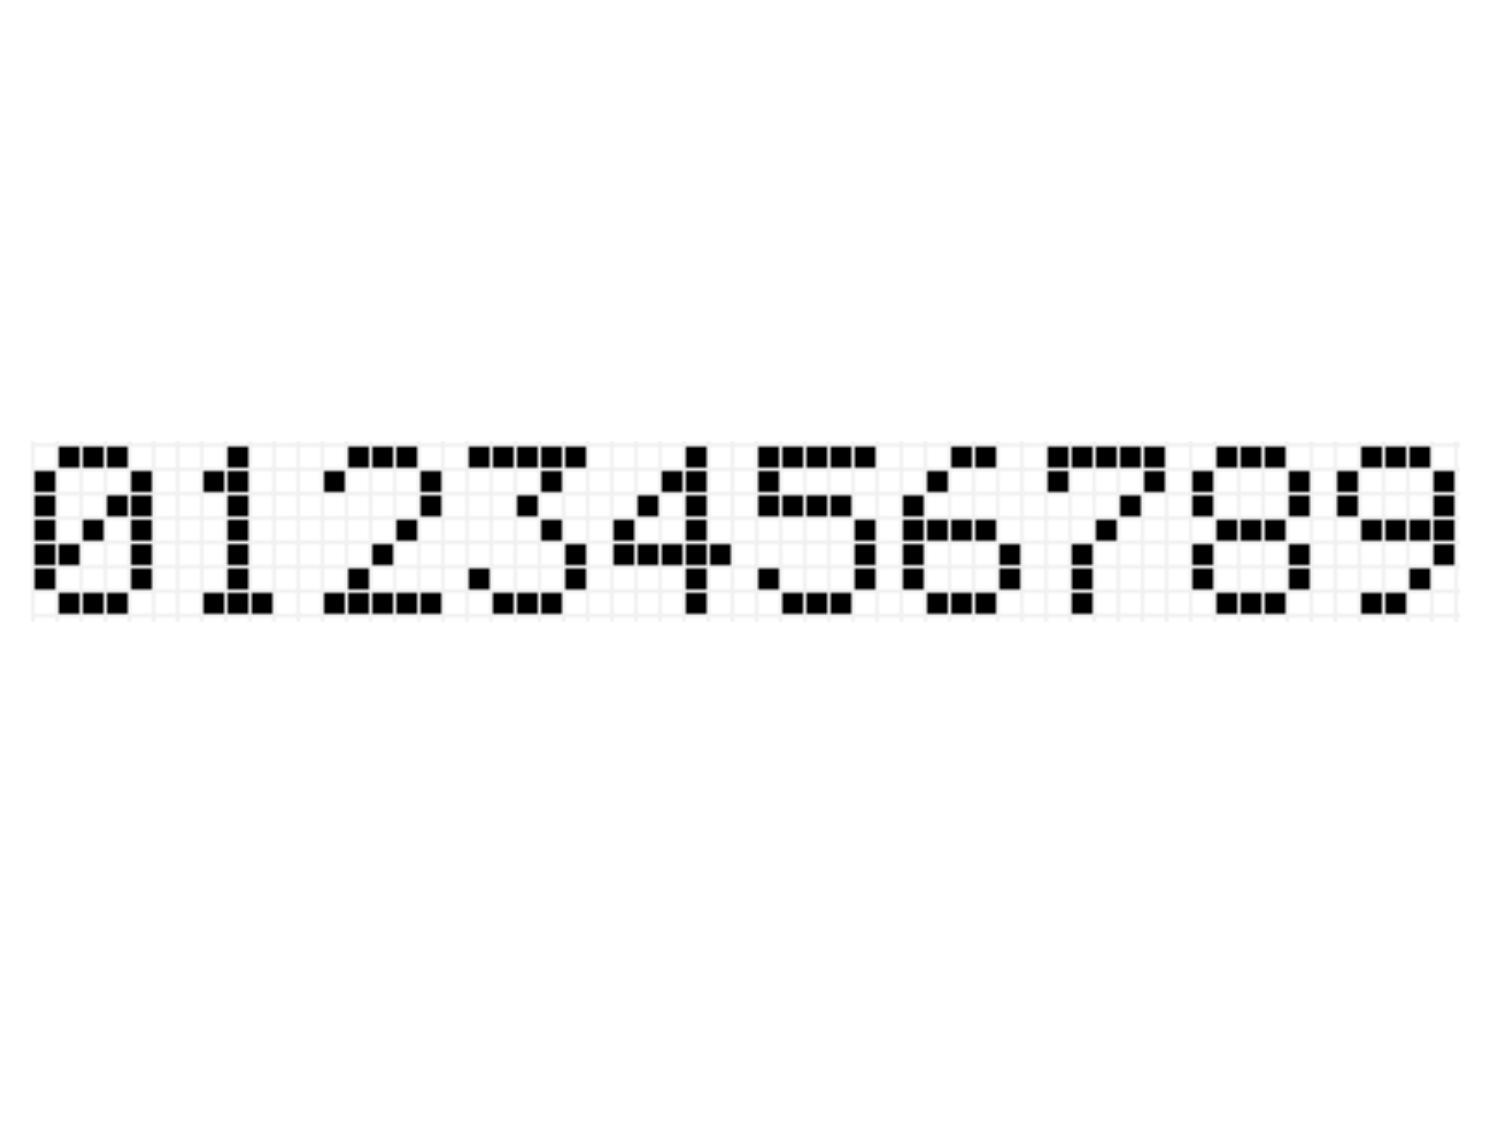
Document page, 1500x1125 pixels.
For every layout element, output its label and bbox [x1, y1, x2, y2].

picture [29, 440, 1461, 622]
